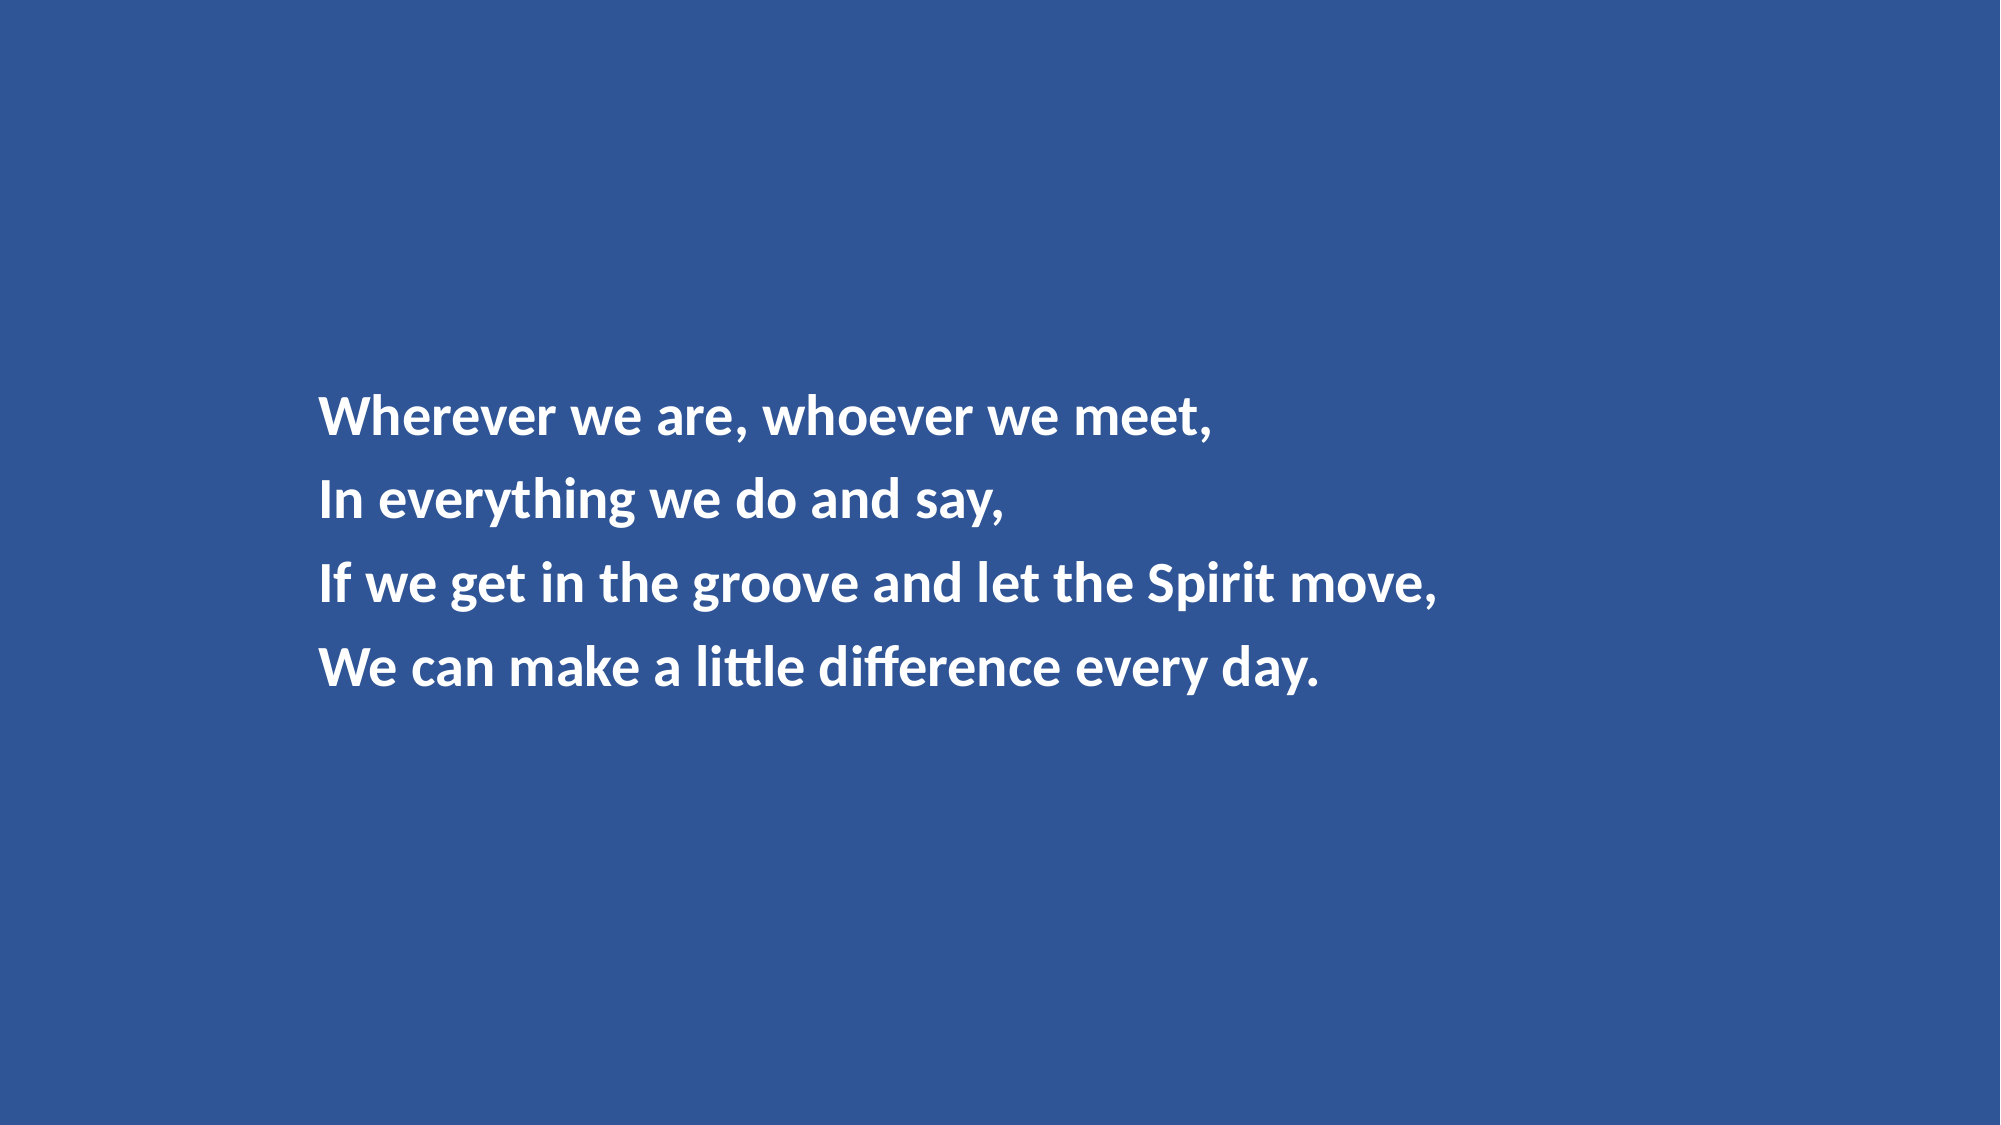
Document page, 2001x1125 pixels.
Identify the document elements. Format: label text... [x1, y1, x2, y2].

list Wherever we are, whoever we meet, In everything we do and say, If we get in the groove and let the Spirit move, We can make a little difference every day. [303, 377, 1704, 748]
